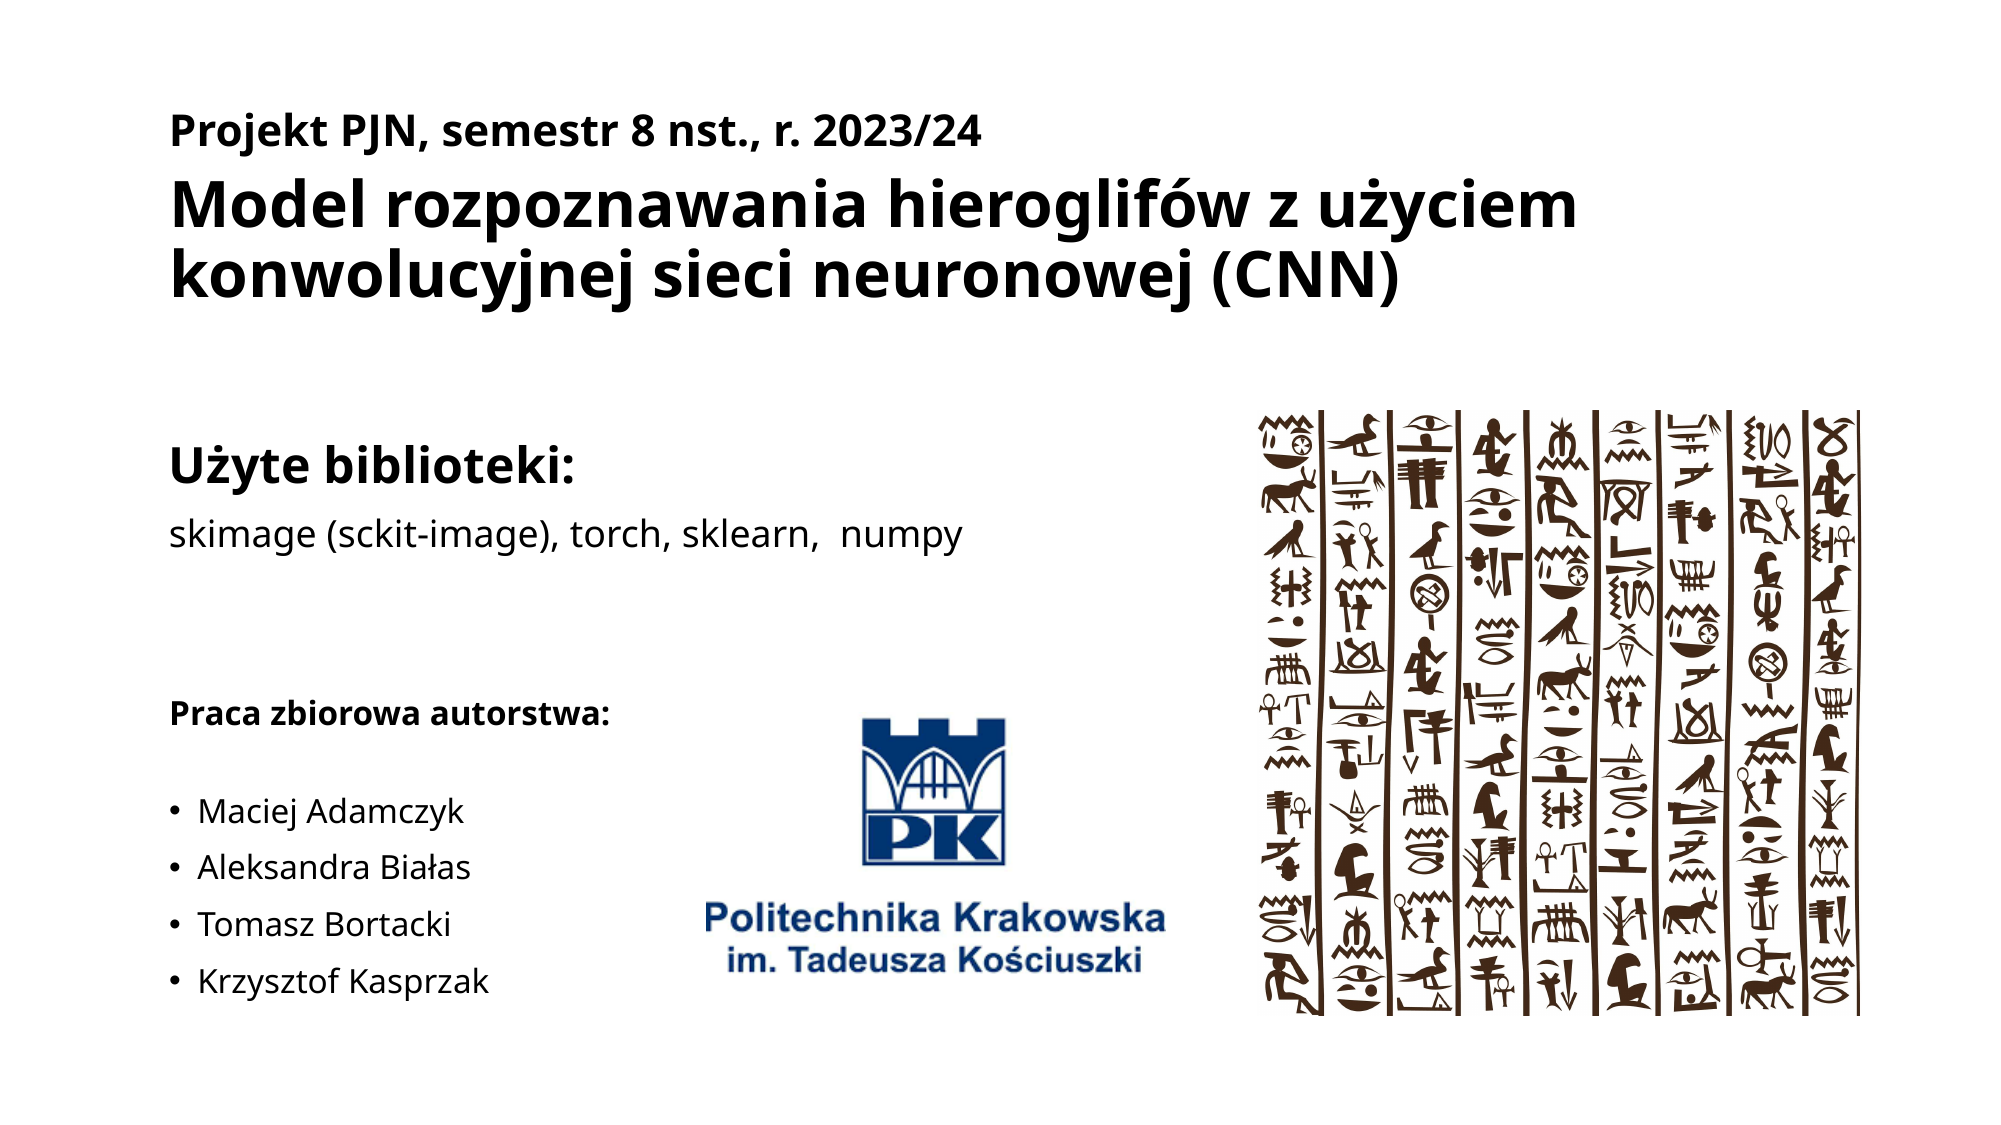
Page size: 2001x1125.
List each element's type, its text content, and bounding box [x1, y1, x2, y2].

list Praca zbiorowa autorstwa: Maciej Adamczyk Aleksandra Białas Tomasz Bortacki Krzysztof Kasprzak [154, 689, 1063, 1016]
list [1256, 410, 1863, 1016]
picture [705, 712, 1166, 981]
title Model rozpoznawania hieroglifów z użyciem konwolucyjnej sieci neuronowej (CNN) [154, 163, 1880, 321]
text_box Projekt PJN, semestr 8 nst., r. 2023/24 [153, 96, 1000, 164]
text_box Użyte biblioteki: skimage (sckit-image), torch, sklearn, numpy [153, 410, 1000, 646]
